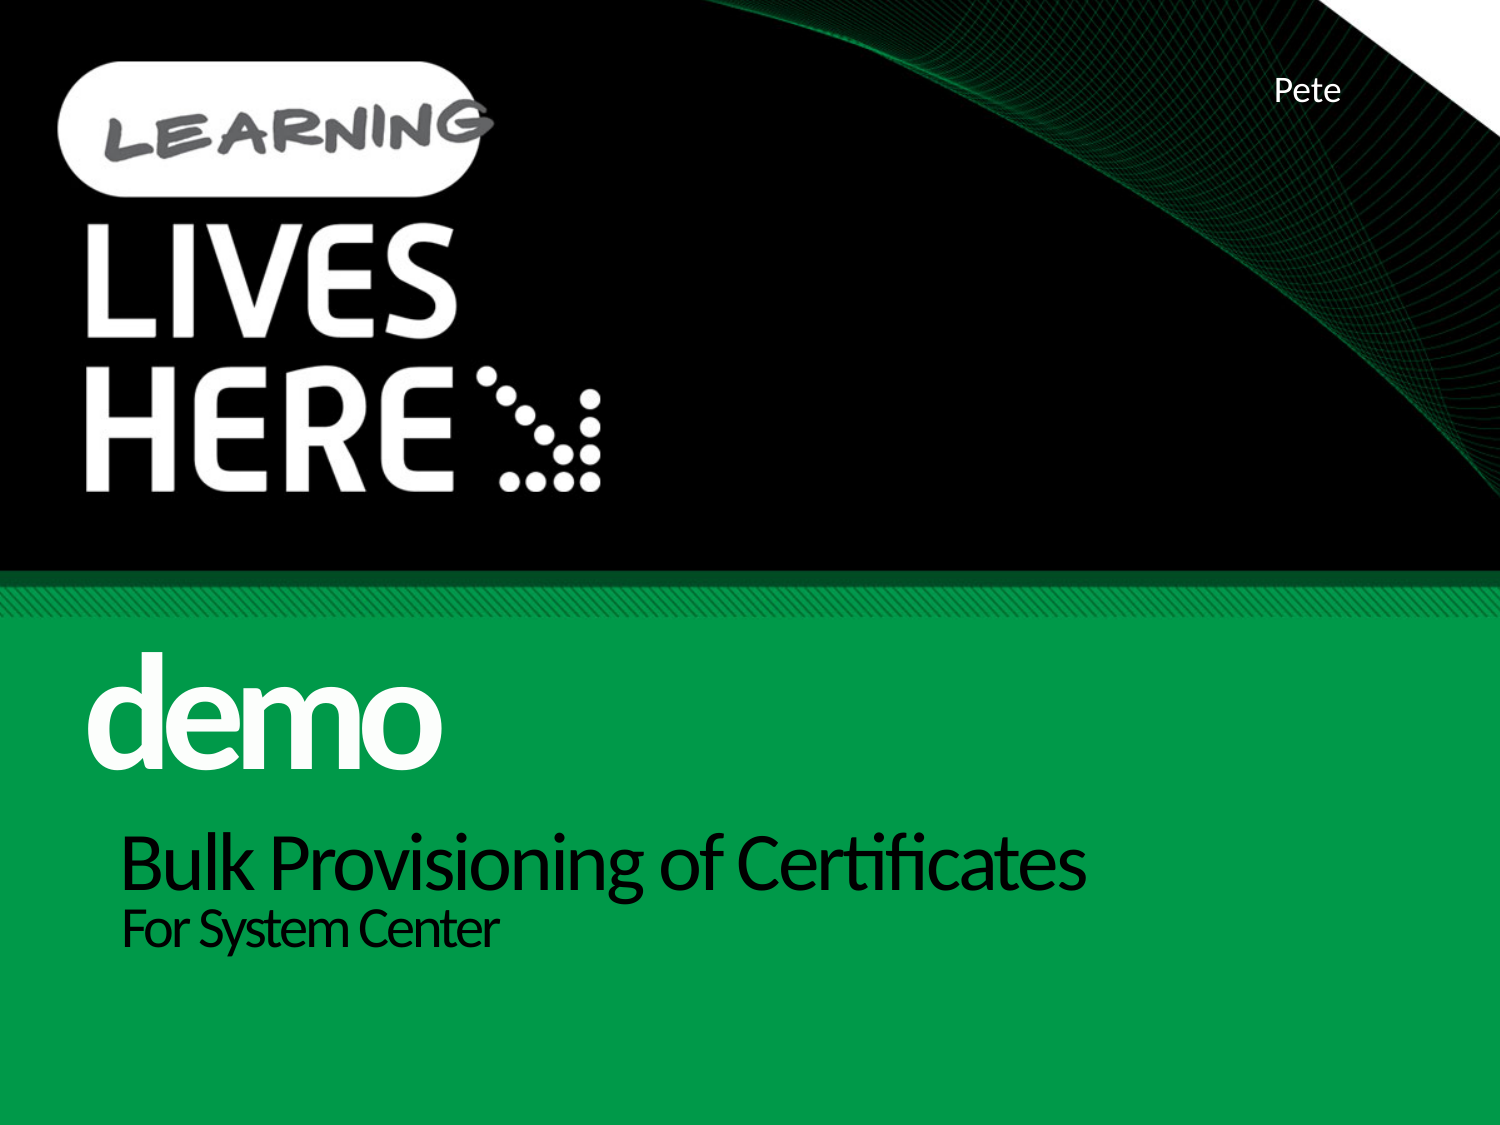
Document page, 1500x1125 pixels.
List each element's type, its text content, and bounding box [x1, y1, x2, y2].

picture [0, 0, 1500, 1125]
list demo [83, 625, 1344, 800]
title Bulk Provisioning of Certificates [119, 818, 1500, 943]
text_box For System Center [120, 896, 1500, 968]
text_box Pete [1259, 57, 1390, 117]
